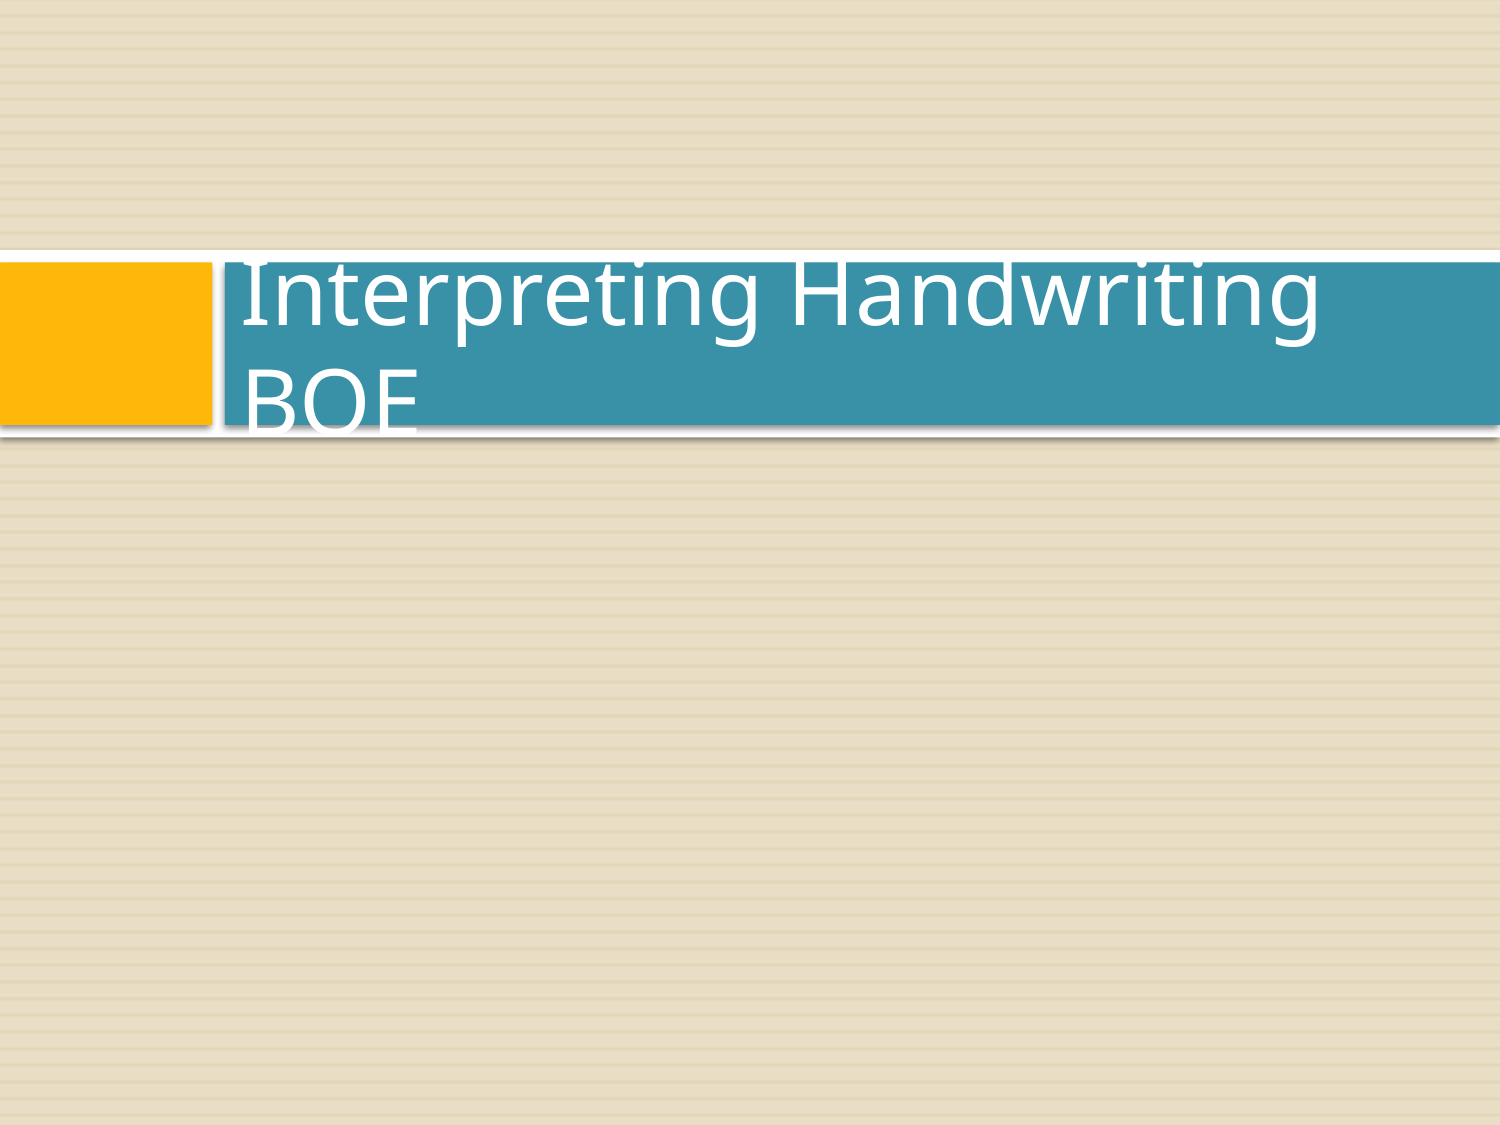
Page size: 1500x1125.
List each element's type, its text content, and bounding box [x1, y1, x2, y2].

title Interpreting Handwriting BOE [224, 262, 1476, 426]
